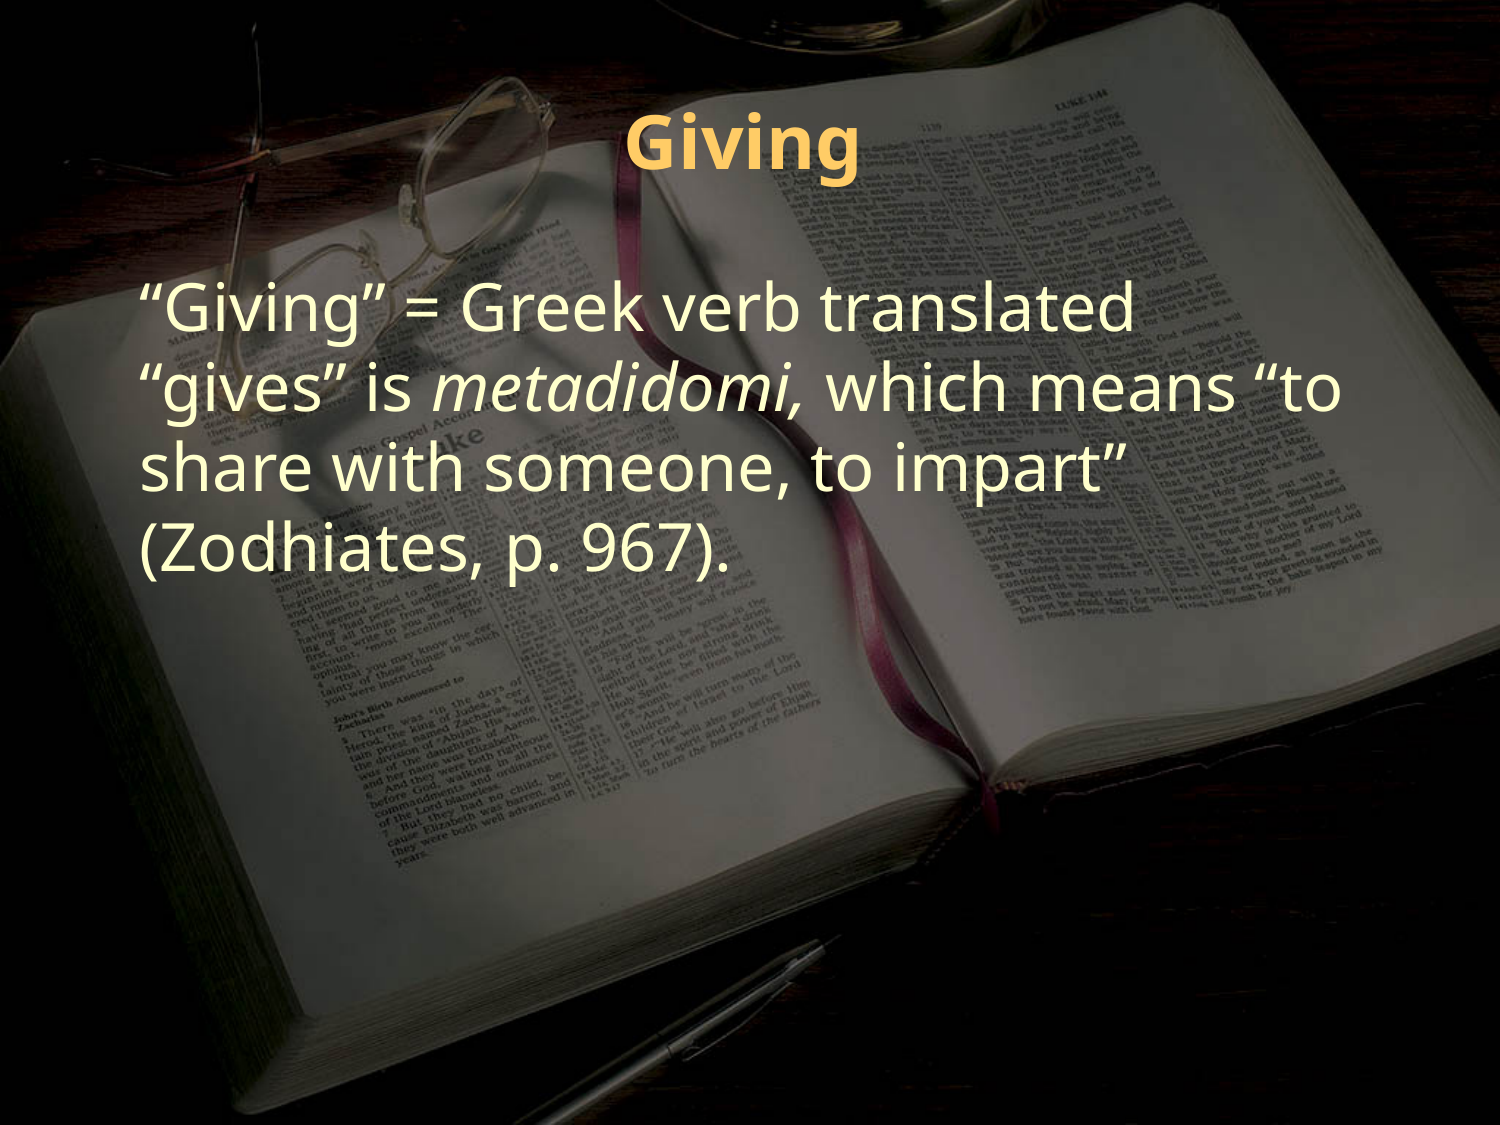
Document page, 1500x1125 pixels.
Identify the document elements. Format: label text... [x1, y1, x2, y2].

text_box Giving “Giving” = Greek verb translated “gives” is metadidomi, which means “to share with someone, to impart” (Zodhiates, p. 967). [125, 87, 1363, 592]
picture [0, 0, 1500, 1125]
